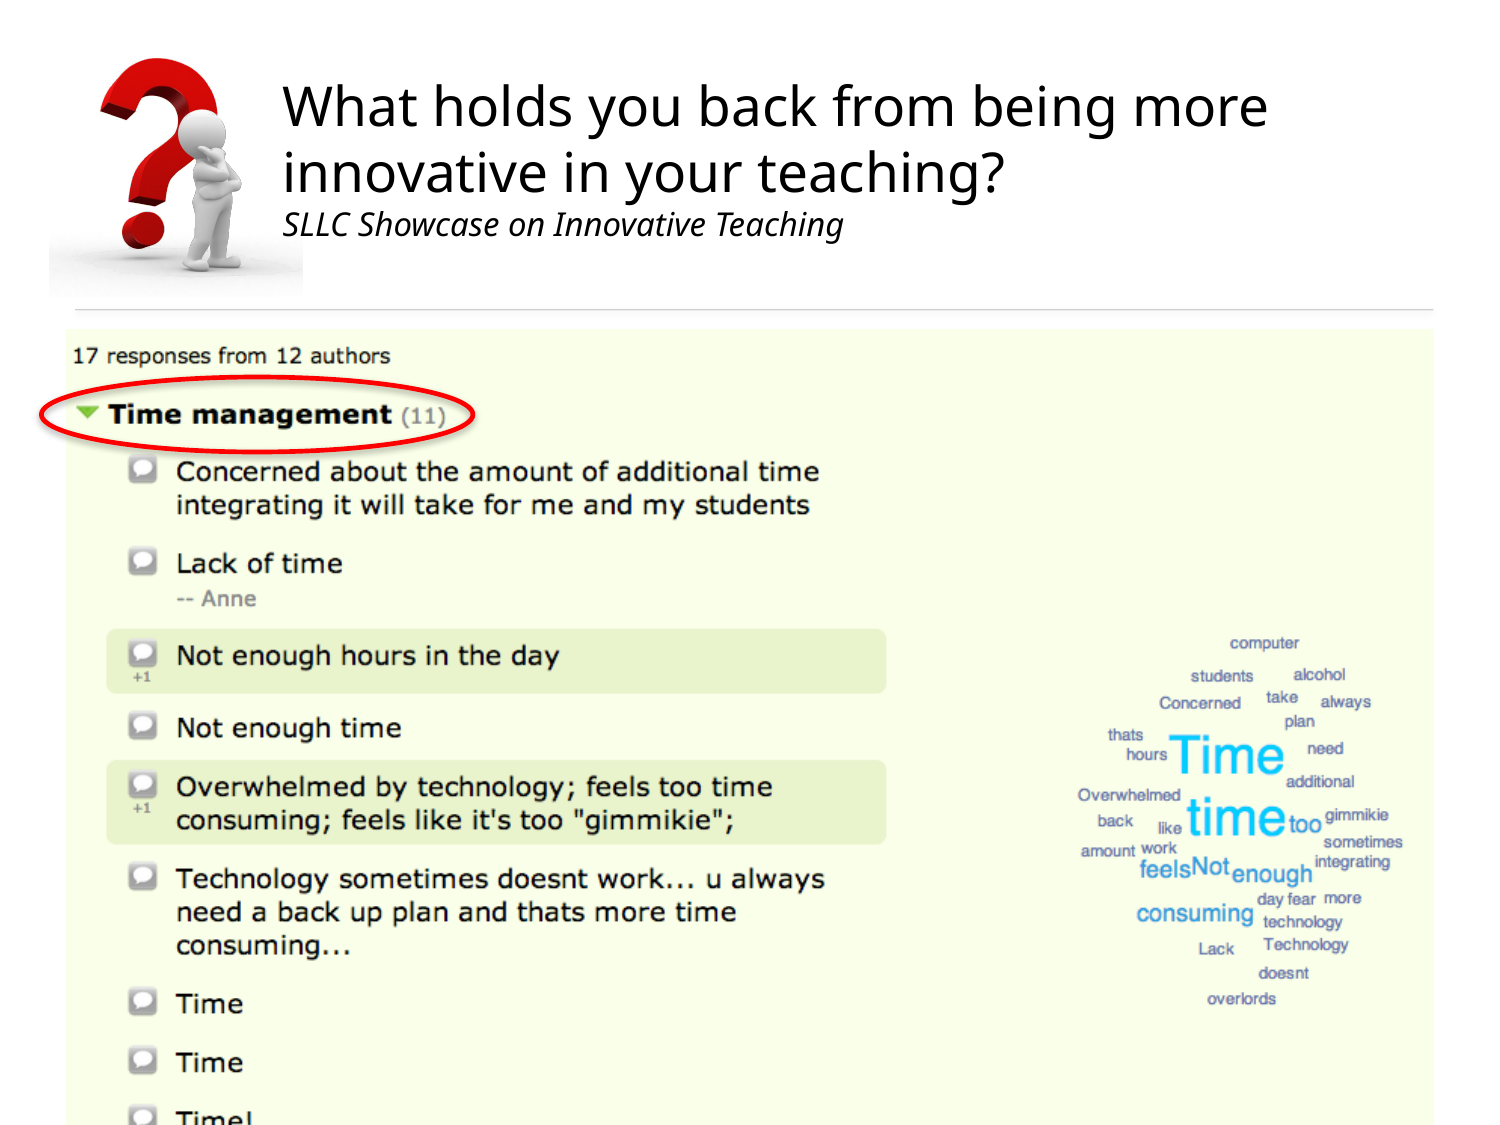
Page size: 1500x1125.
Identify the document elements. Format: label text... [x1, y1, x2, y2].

text_box [40, 398, 60, 431]
picture [66, 328, 1434, 1125]
title What holds you back from being more innovative in your teaching? SLLC Showcase on Innovative Teaching [307, 63, 1453, 251]
picture [49, 44, 303, 298]
